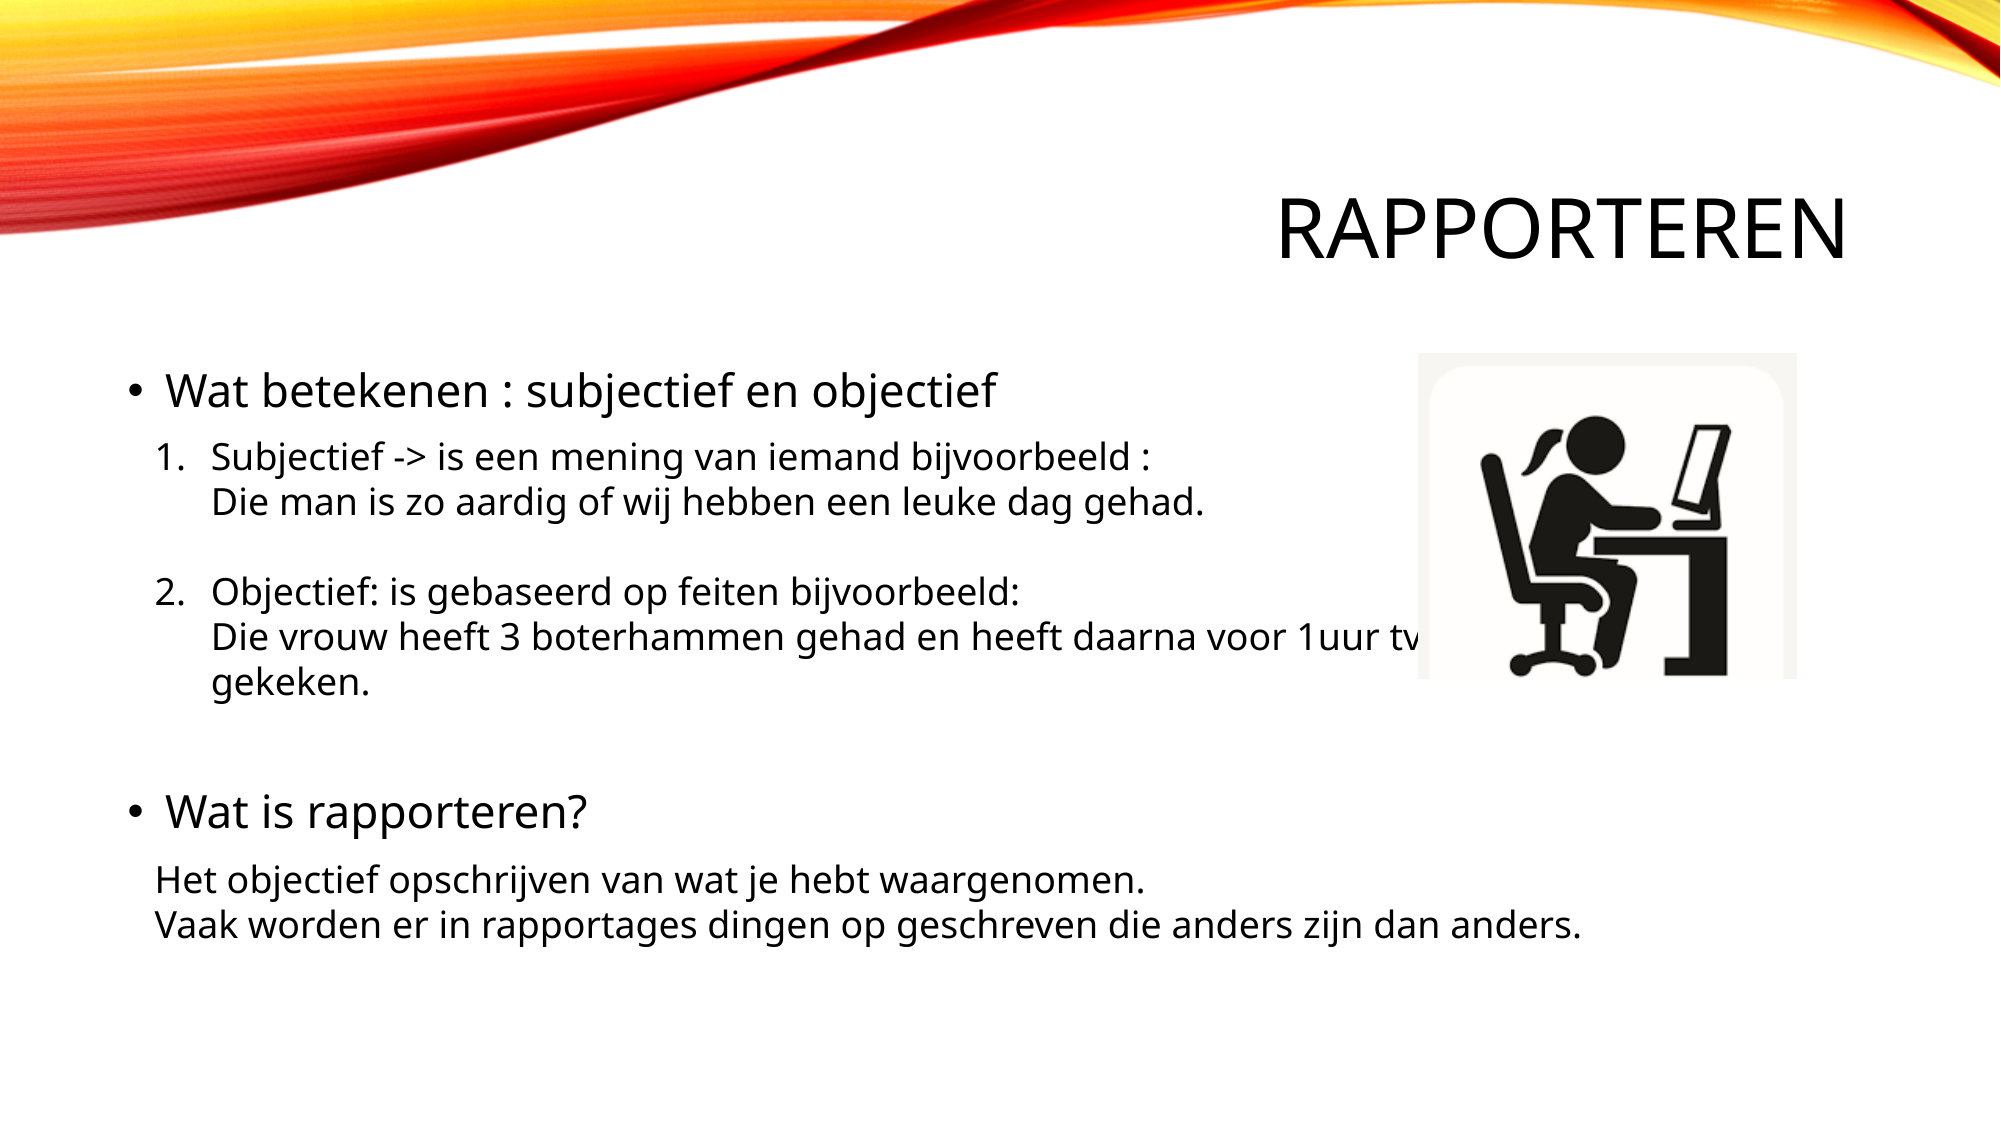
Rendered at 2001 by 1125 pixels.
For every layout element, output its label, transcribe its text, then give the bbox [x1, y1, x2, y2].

list Wat betekenen : subjectief en objectief Wat is rapporteren? [112, 360, 1888, 1021]
picture [0, 0, 2000, 237]
picture [1418, 353, 1798, 679]
text_box Het objectief opschrijven van wat je hebt waargenomen. Vaak worden er in rapportages dingen op geschreven die anders zijn dan anders. [139, 848, 1677, 953]
text_box Subjectief -> is een mening van iemand bijvoorbeeld : Die man is zo aardig of wij hebben een leuke dag gehad. Objectief: is gebaseerd op feiten bijvoorbeeld: Die vrouw heeft 3 boterhammen gehad en heeft daarna voor 1uur tv gekeken. [139, 425, 1441, 710]
title Rapporteren [474, 125, 1888, 338]
